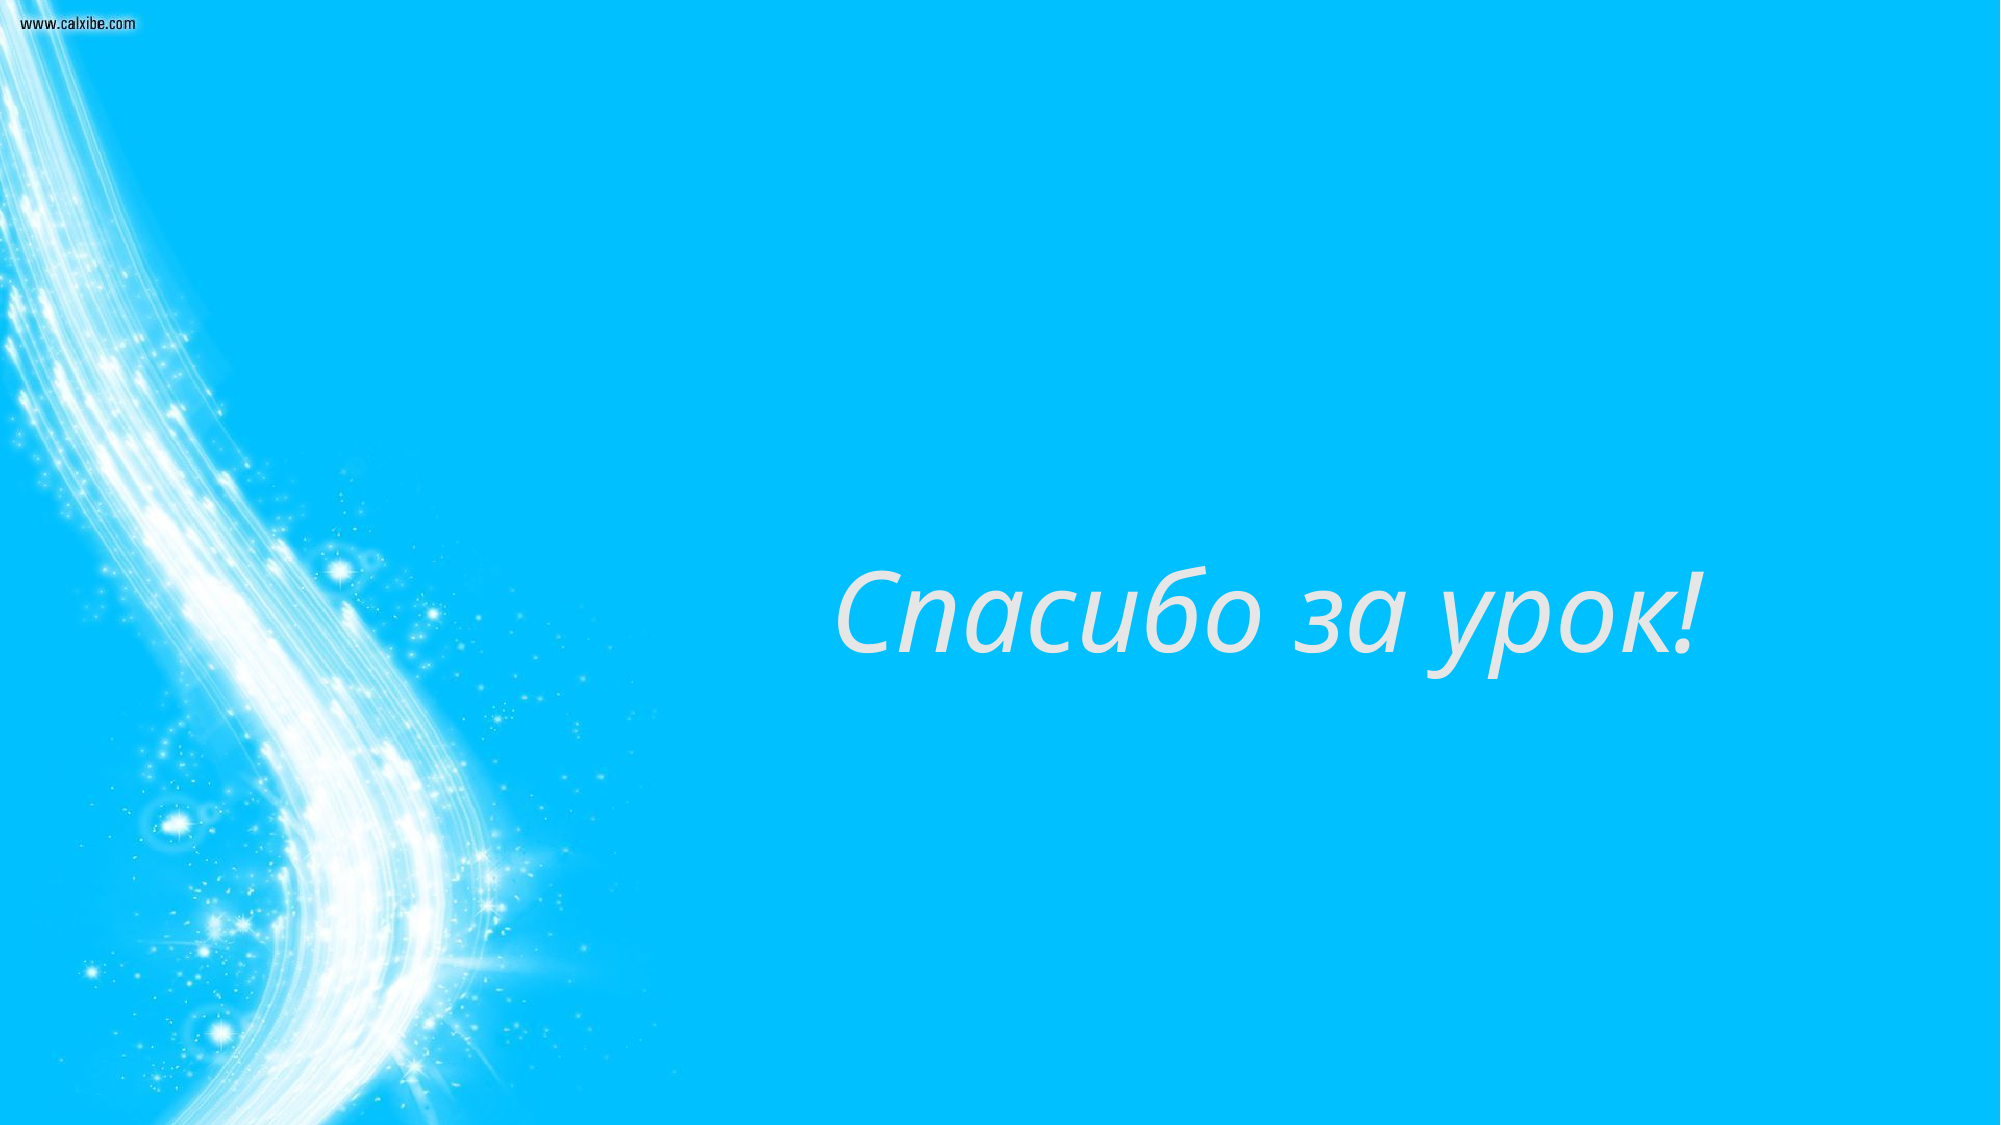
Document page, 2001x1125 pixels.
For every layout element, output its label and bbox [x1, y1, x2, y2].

list [0, 0, 2000, 1125]
